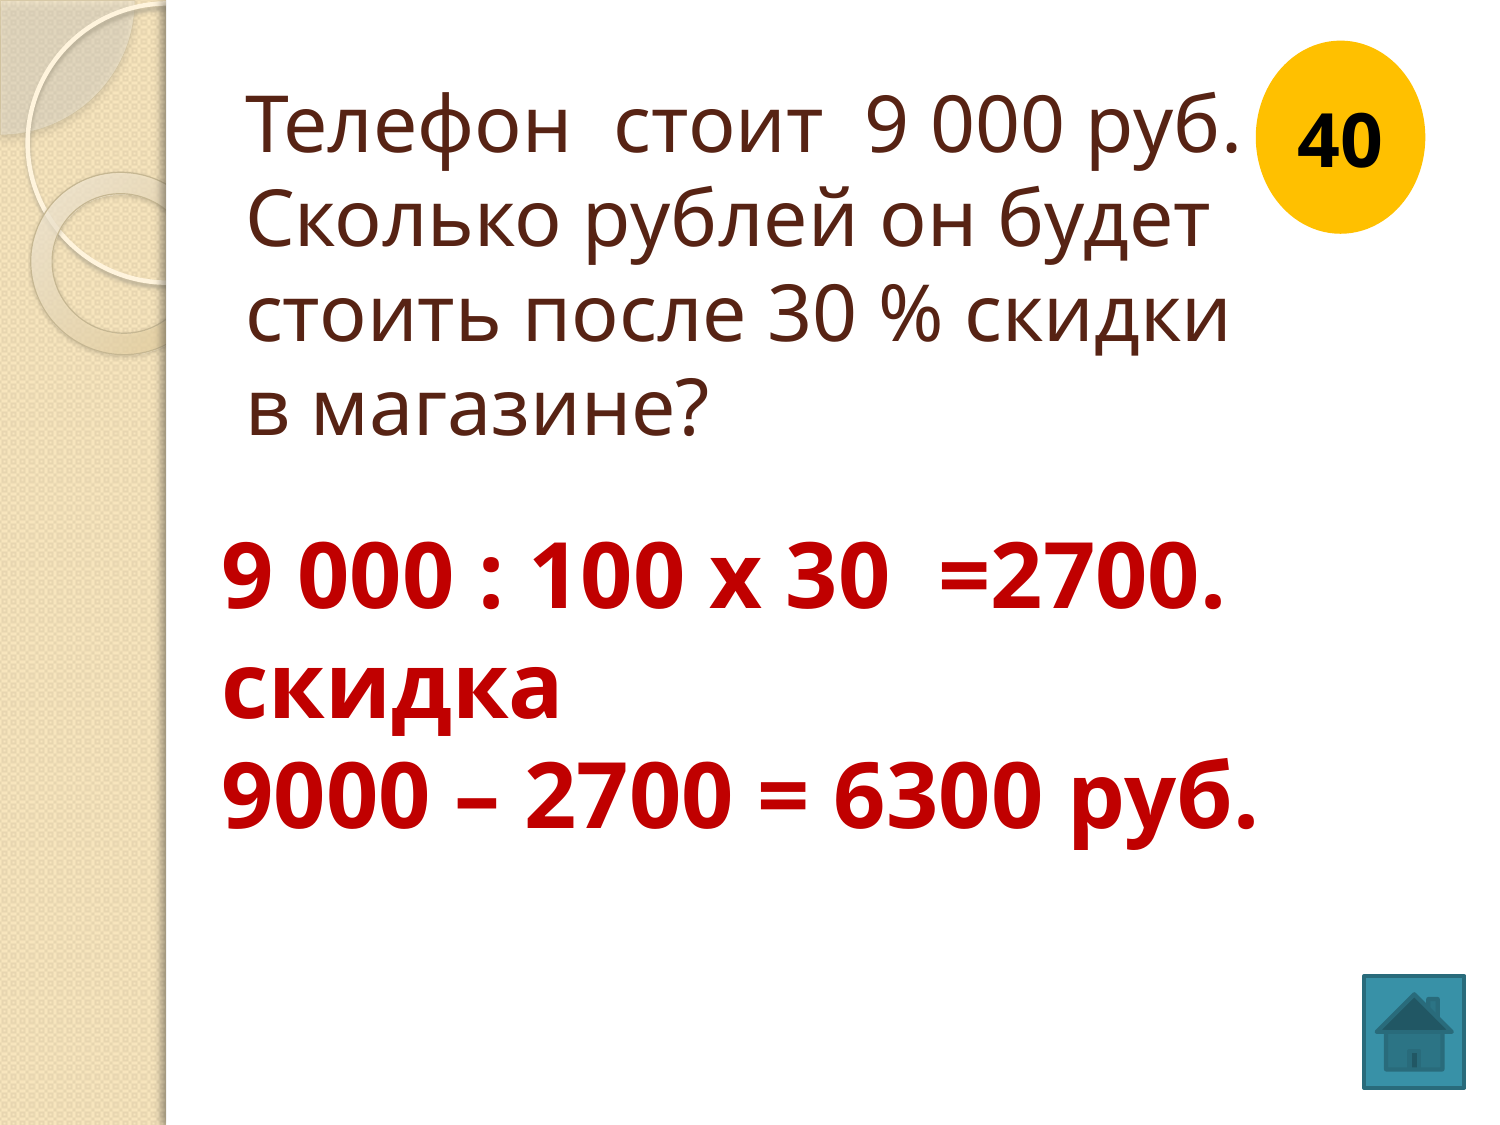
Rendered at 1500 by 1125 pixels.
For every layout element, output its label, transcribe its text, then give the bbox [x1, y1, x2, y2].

text_box [1362, 974, 1466, 1090]
title Телефон стоит 9 000 руб. Сколько рублей он будет стоить после 30 % скидки в магазине? [230, 45, 1282, 480]
text_box 40 [1255, 40, 1426, 234]
text_box 9 000 : 100 х 30 =2700. скидка 9000 – 2700 = 6300 руб. [206, 509, 1424, 854]
